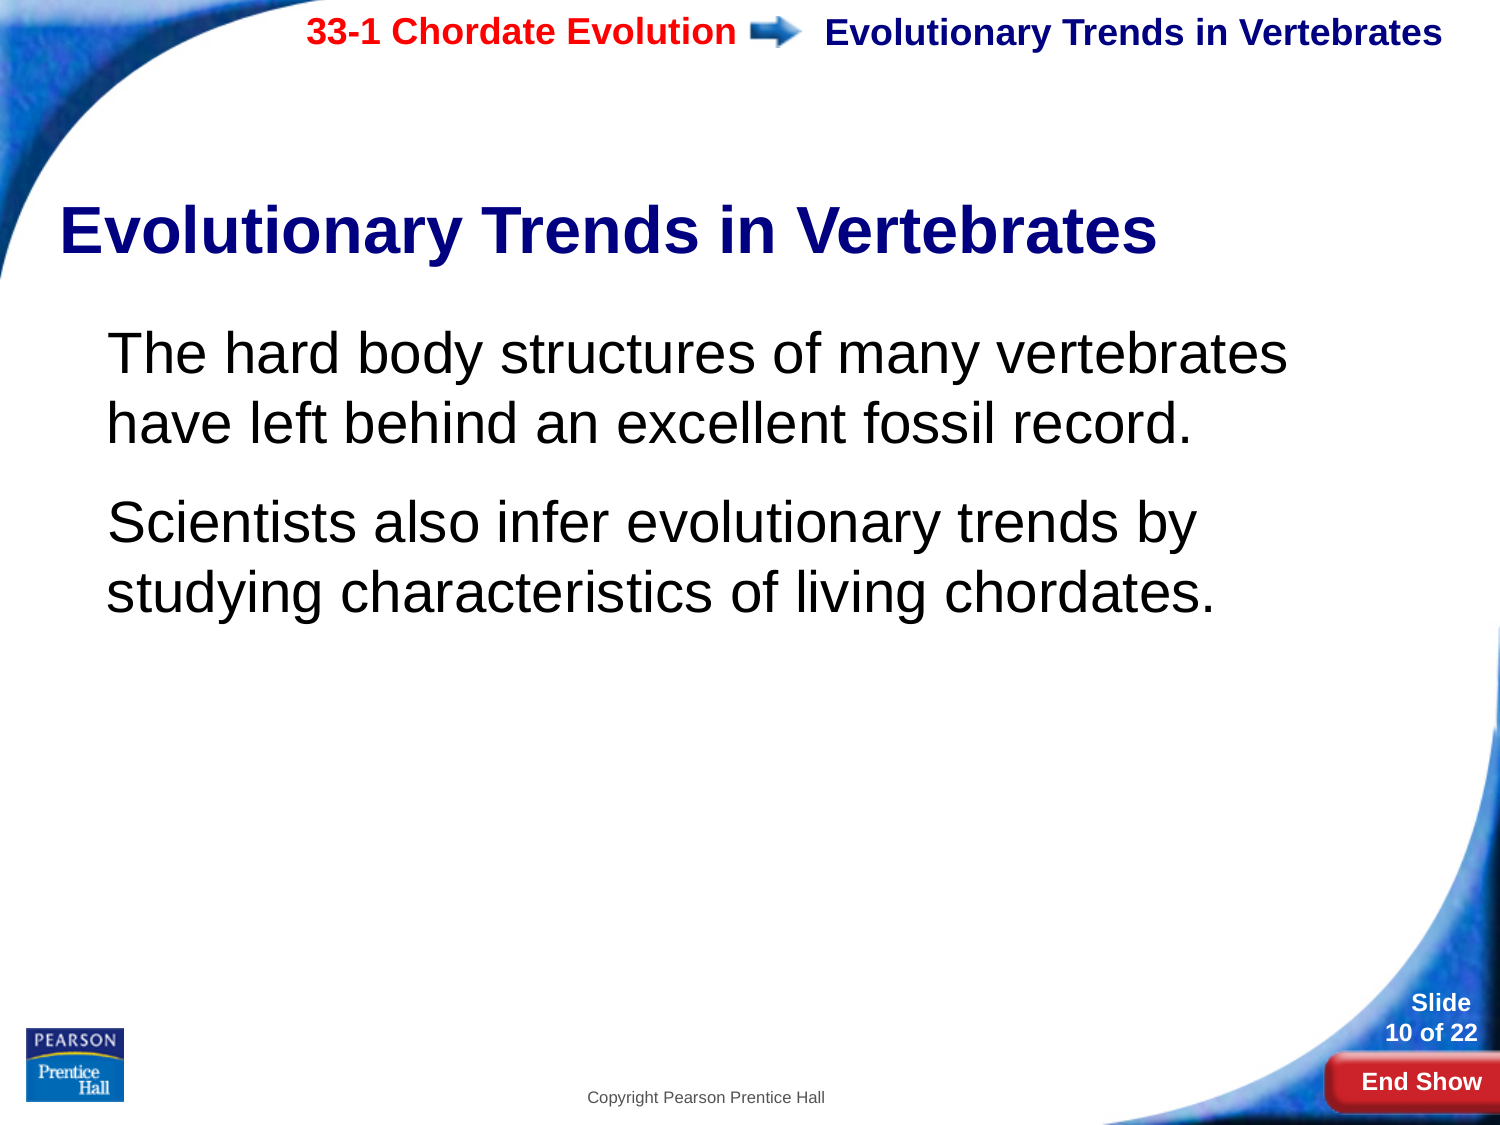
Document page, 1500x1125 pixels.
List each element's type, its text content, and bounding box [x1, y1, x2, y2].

list Evolutionary Trends in Vertebrates The hard body structures of many vertebrates have left behind an excellent fossil record. Scientists also infer evolutionary trends by studying characteristics of living chordates. [44, 179, 1448, 976]
picture [0, 0, 1500, 1125]
footer Copyright Pearson Prentice Hall [468, 1078, 945, 1105]
title Evolutionary Trends in Vertebrates [809, 0, 1479, 76]
